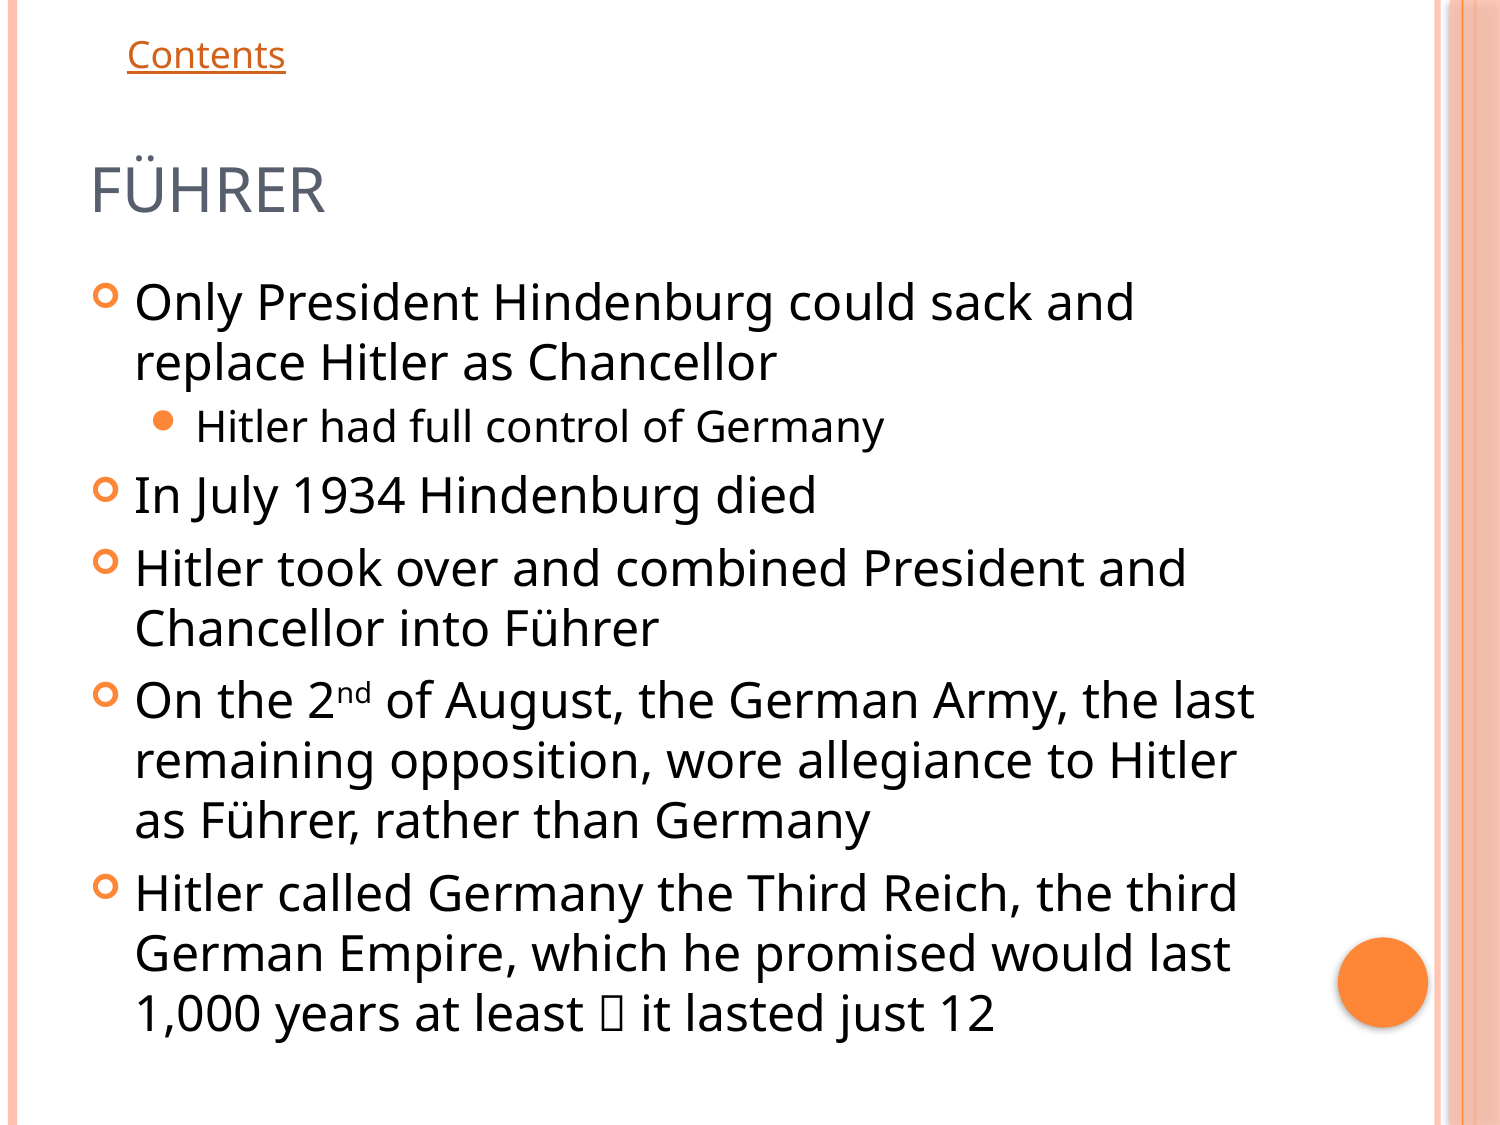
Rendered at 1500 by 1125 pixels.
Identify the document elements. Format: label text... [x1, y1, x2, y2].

list Only President Hindenburg could sack and replace Hitler as Chancellor Hitler had full control of Germany In July 1934 Hindenburg died Hitler took over and combined President and Chancellor into Führer On the 2nd of August, the German Army, the last remaining opposition, wore allegiance to Hitler as Führer, rather than Germany Hitler called Germany the Third Reich, the third German Empire, which he promised would last 1,000 years at least  it lasted just 12 [74, 262, 1301, 1063]
title Führer [75, 45, 1300, 233]
